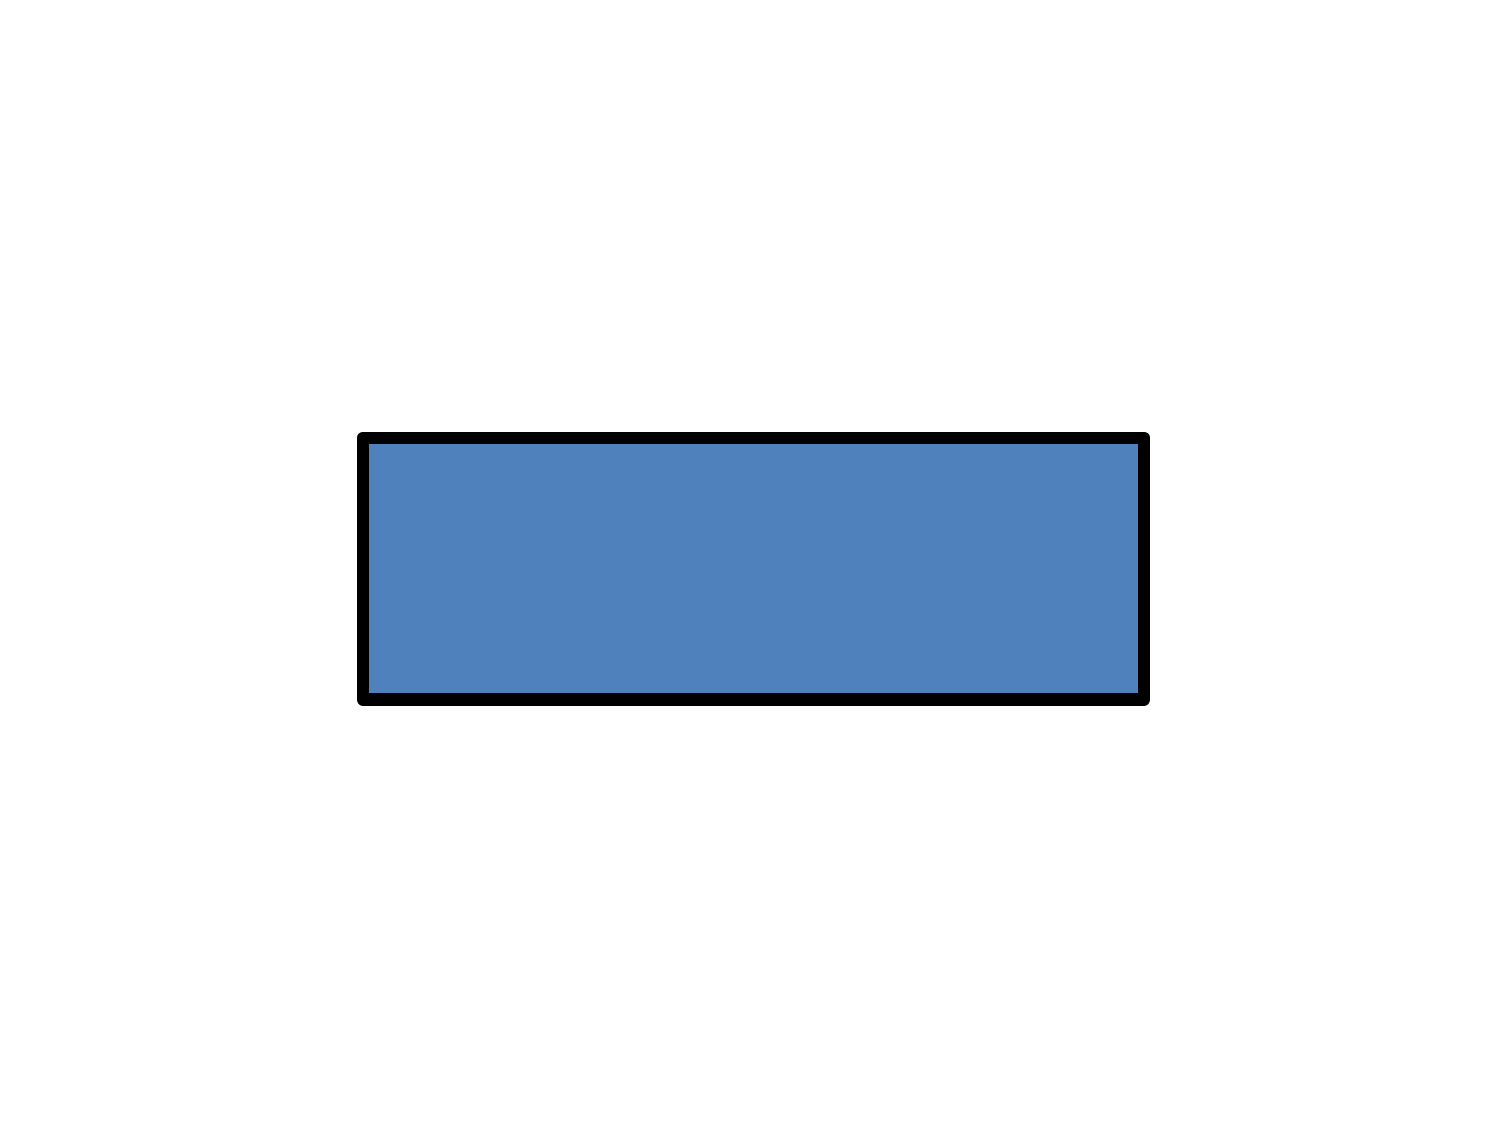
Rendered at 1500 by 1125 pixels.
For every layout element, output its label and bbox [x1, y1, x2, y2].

text_box [361, 436, 1146, 702]
